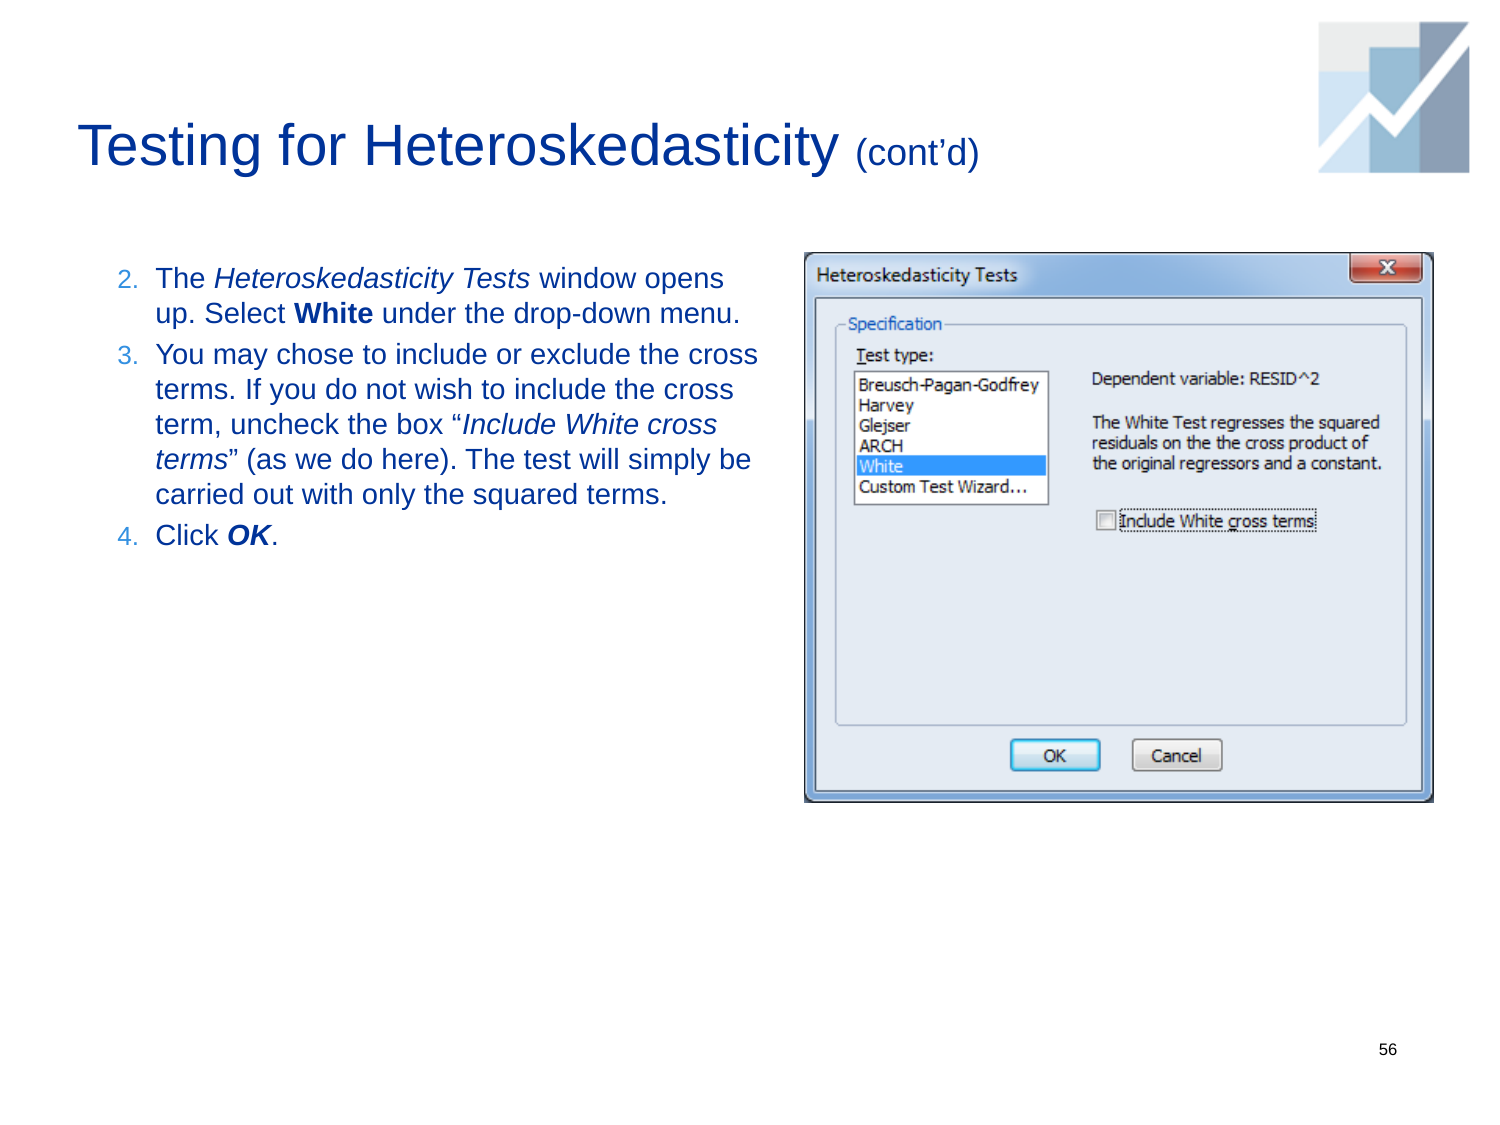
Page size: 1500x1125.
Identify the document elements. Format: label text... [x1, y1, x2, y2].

title Testing for Heteroskedasticity (cont’d) [62, 0, 1297, 185]
picture [803, 251, 1435, 803]
picture [1300, 11, 1479, 181]
text_box The Heteroskedasticity Tests window opens up. Select White under the drop-down menu. You may chose to include or exclude the cross terms. If you do not wish to include the cross term, uncheck the box “Include White cross terms” (as we do here). The test will simply be carried out with only the squared terms. Click OK. [102, 252, 782, 949]
slide_number 56 [1262, 1015, 1413, 1067]
